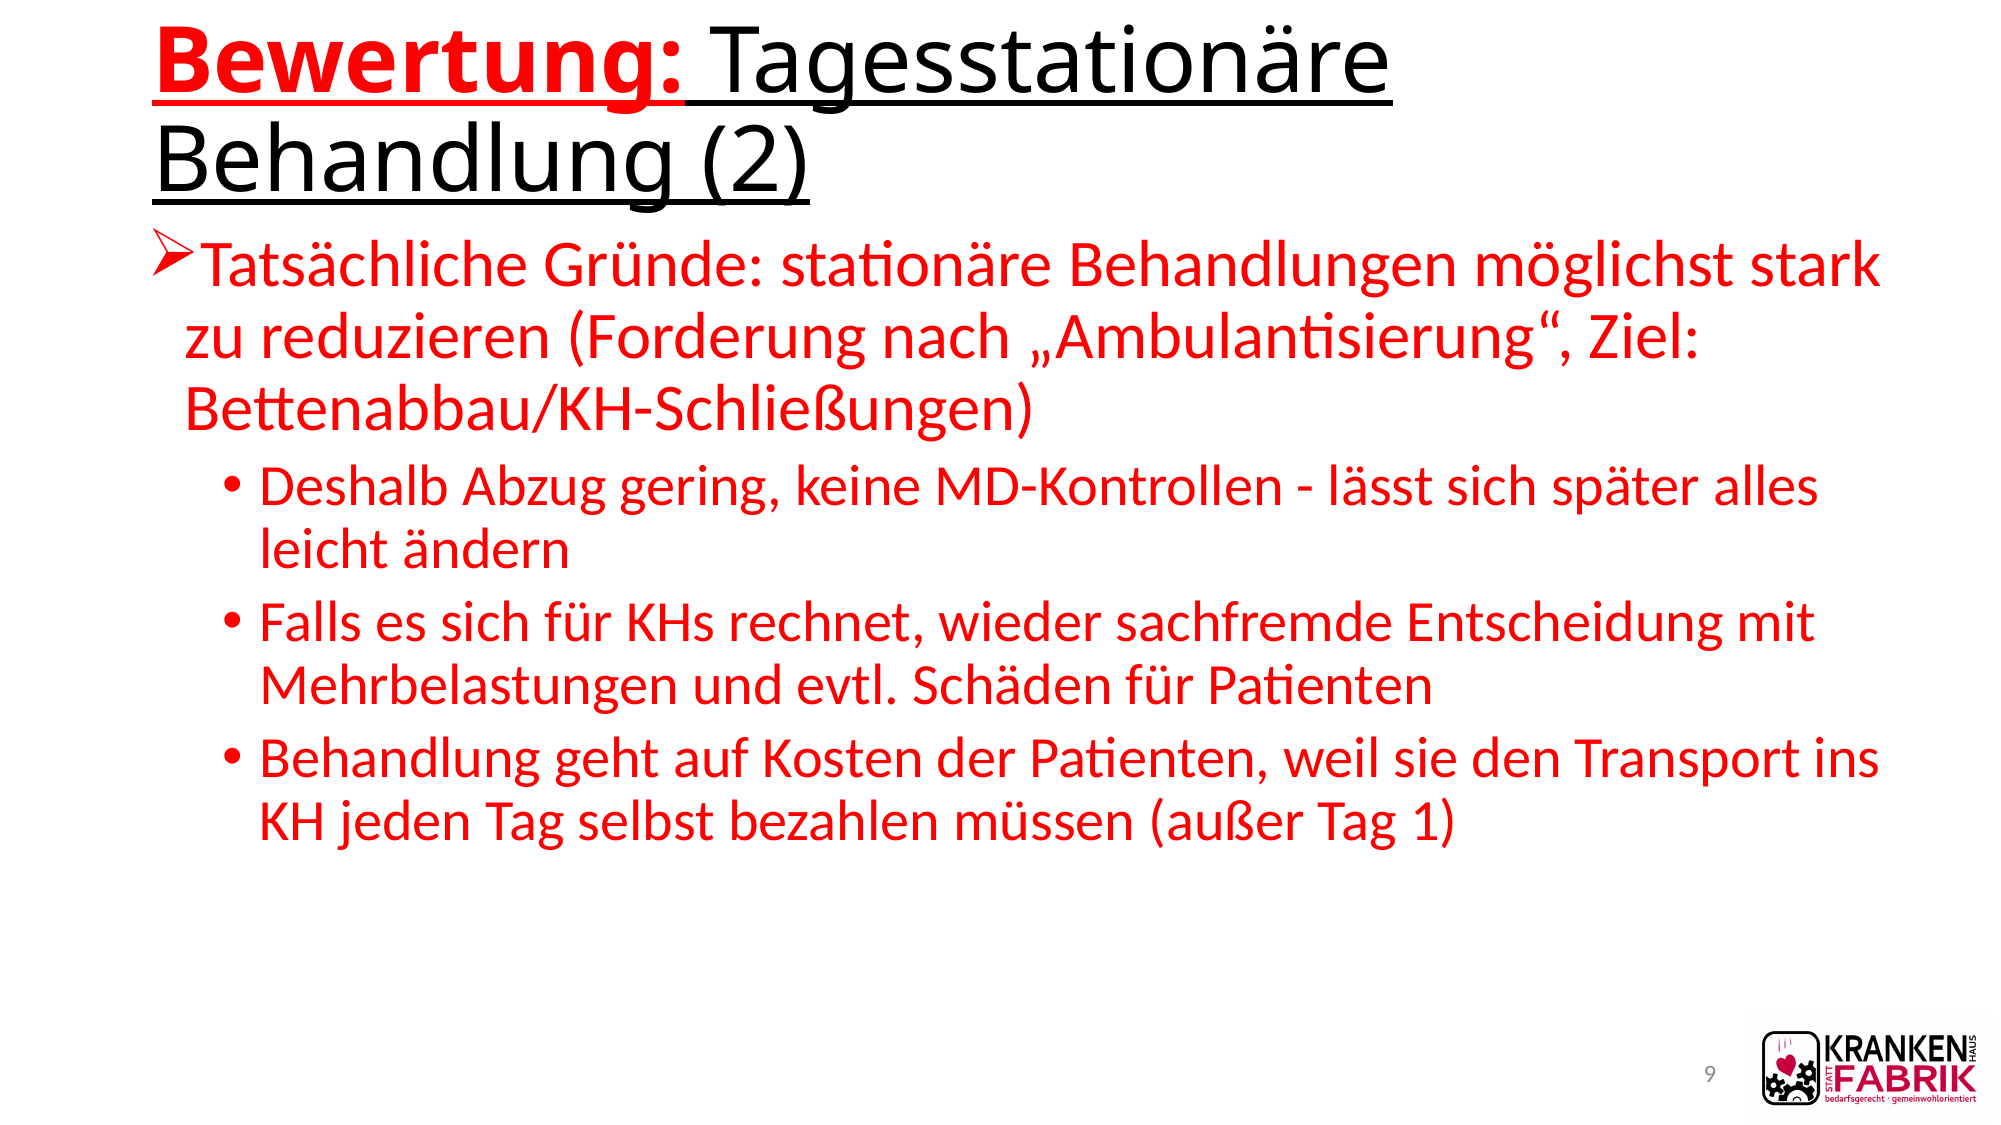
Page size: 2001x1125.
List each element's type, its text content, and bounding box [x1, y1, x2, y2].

slide_number 9 [1281, 1042, 1731, 1103]
list Tatsächliche Gründe: stationäre Behandlungen möglichst stark zu reduzieren (Forderung nach „Ambulantisierung“, Ziel: Bettenabbau/KH-Schließungen) Deshalb Abzug gering, keine MD-Kontrollen - lässt sich später alles leicht ändern Falls es sich für KHs rechnet, wieder sachfremde Entscheidung mit Mehrbelastungen und evtl. Schäden für Patienten Behandlung geht auf Kosten der Patienten, weil sie den Transport ins KH jeden Tag selbst bezahlen müssen (außer Tag 1) [132, 221, 1914, 1073]
picture [1744, 1013, 1994, 1123]
title Bewertung: Tagesstationäre Behandlung (2) [137, 3, 1863, 221]
